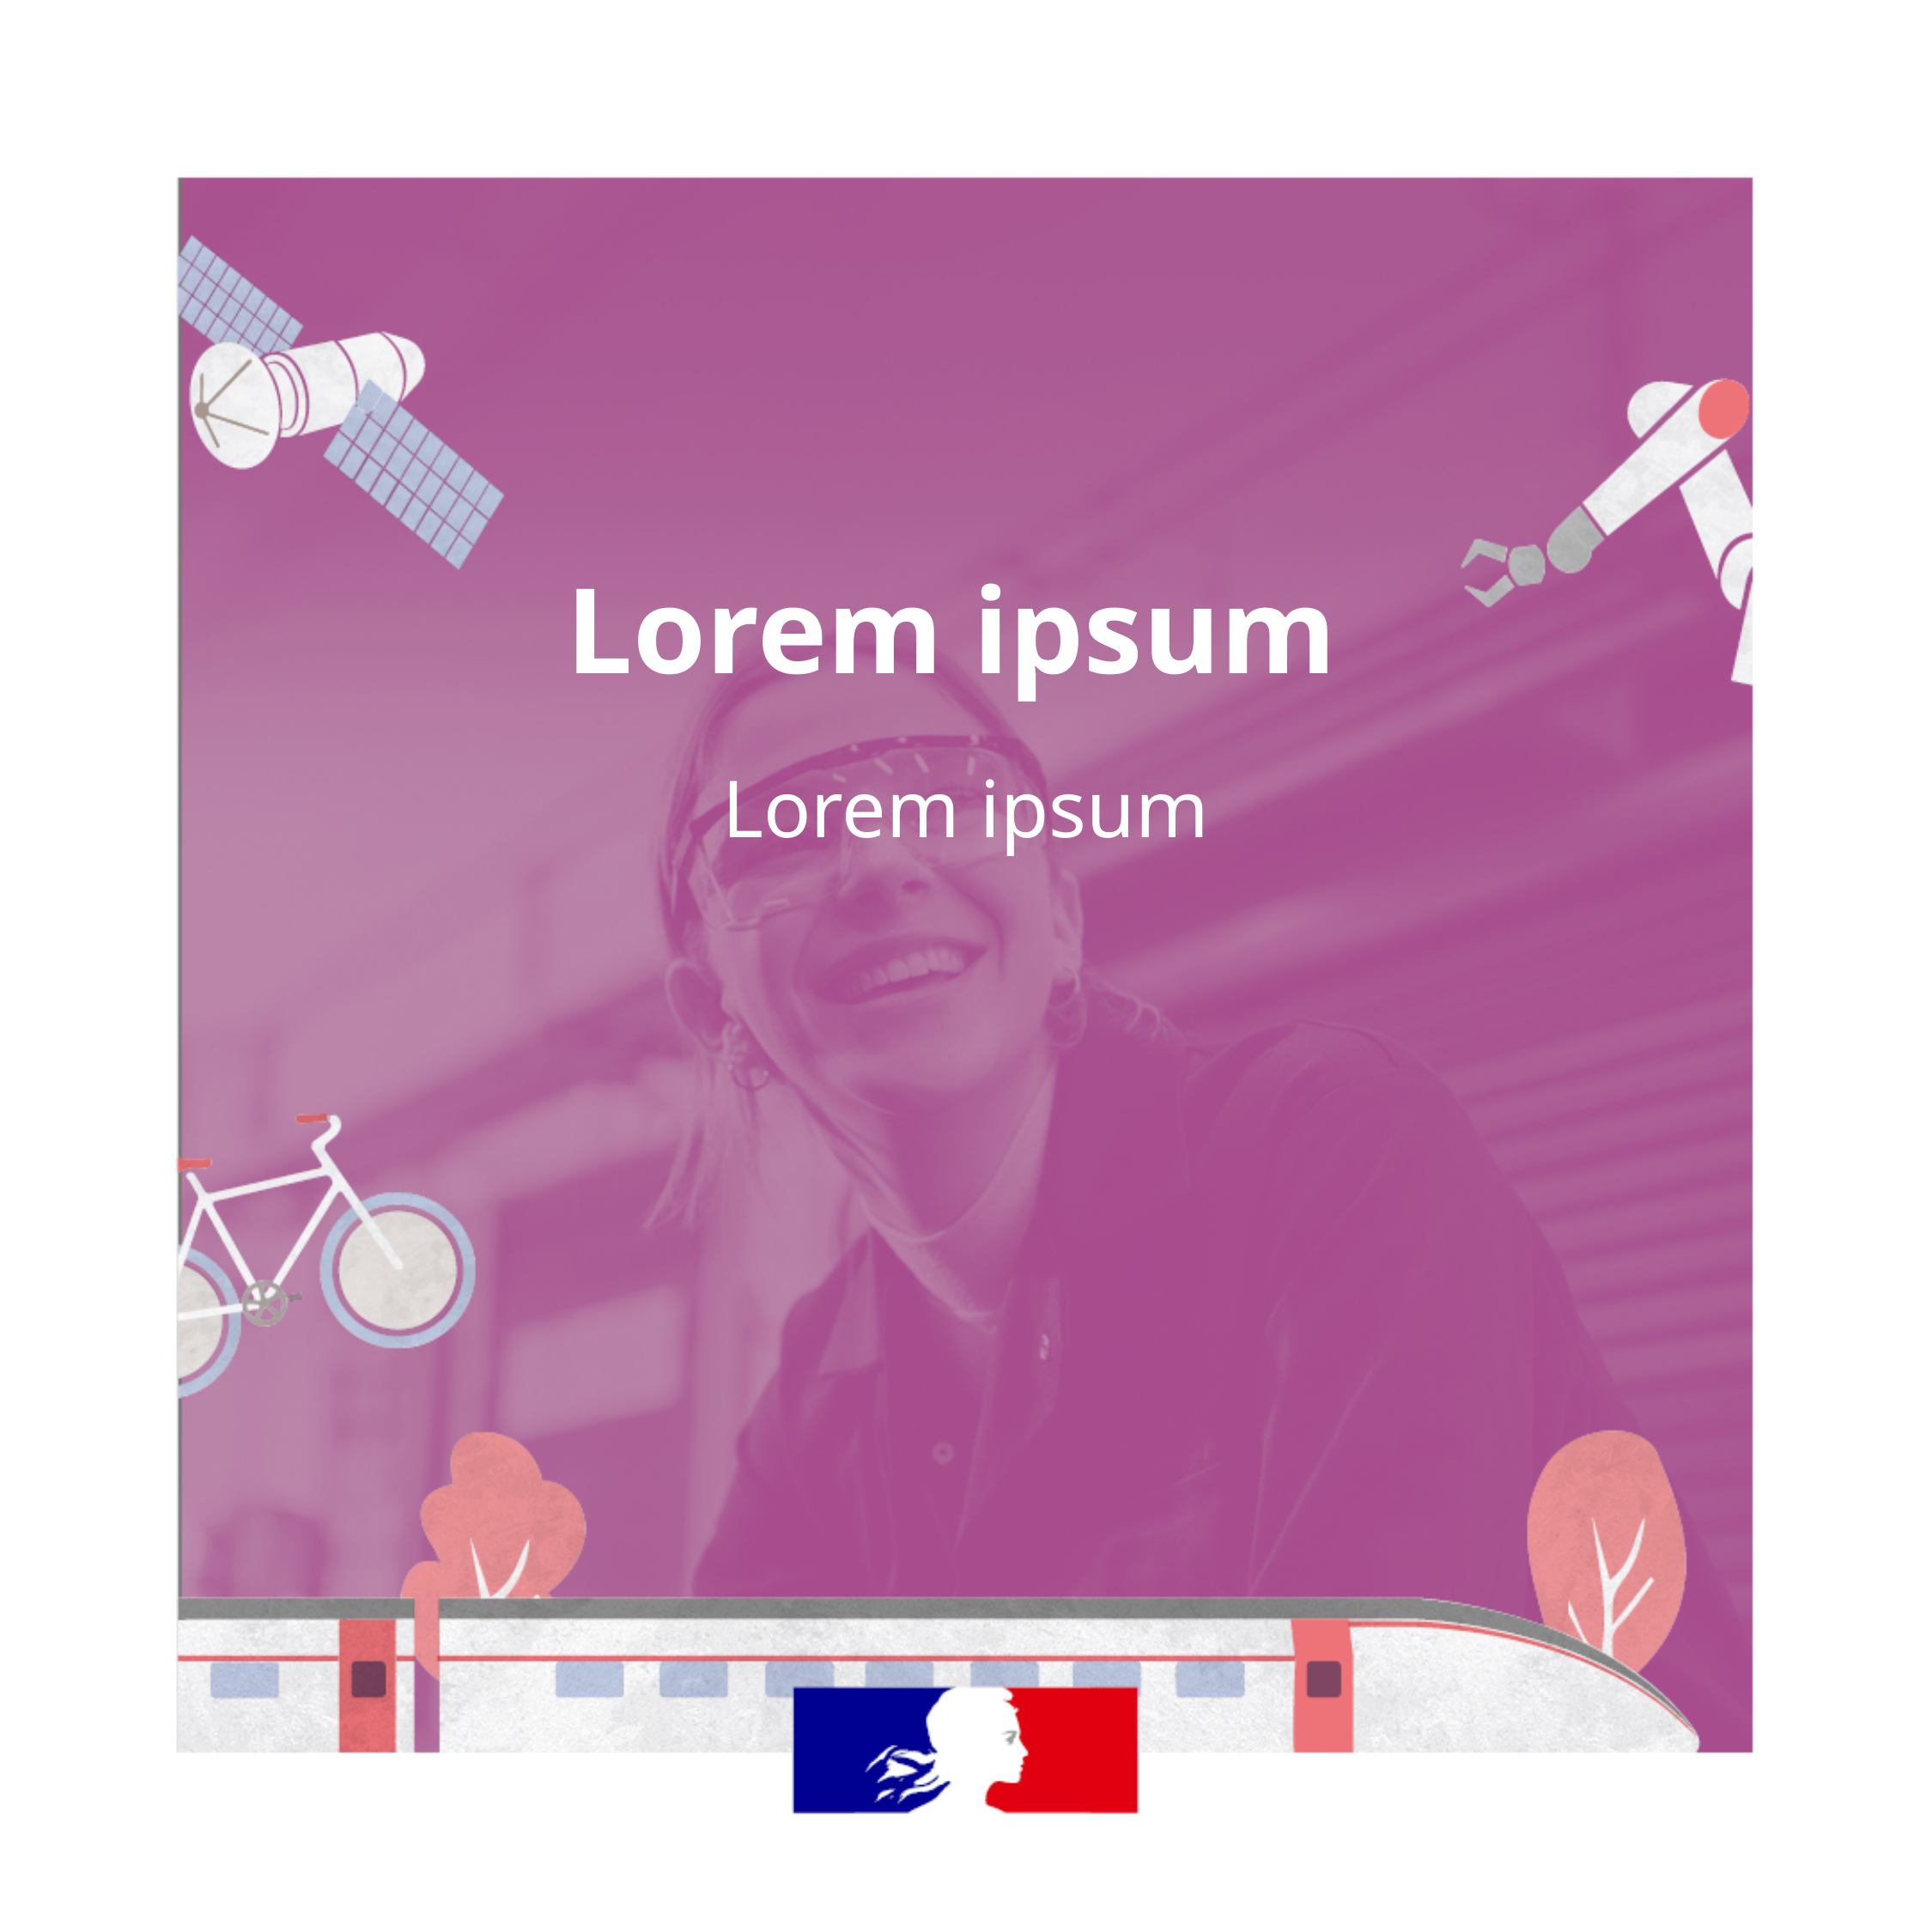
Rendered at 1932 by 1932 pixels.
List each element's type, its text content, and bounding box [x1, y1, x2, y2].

picture [0, 0, 1932, 1932]
text_box Lorem ipsum [275, 549, 1628, 703]
text_box Lorem ipsum [289, 752, 1643, 860]
